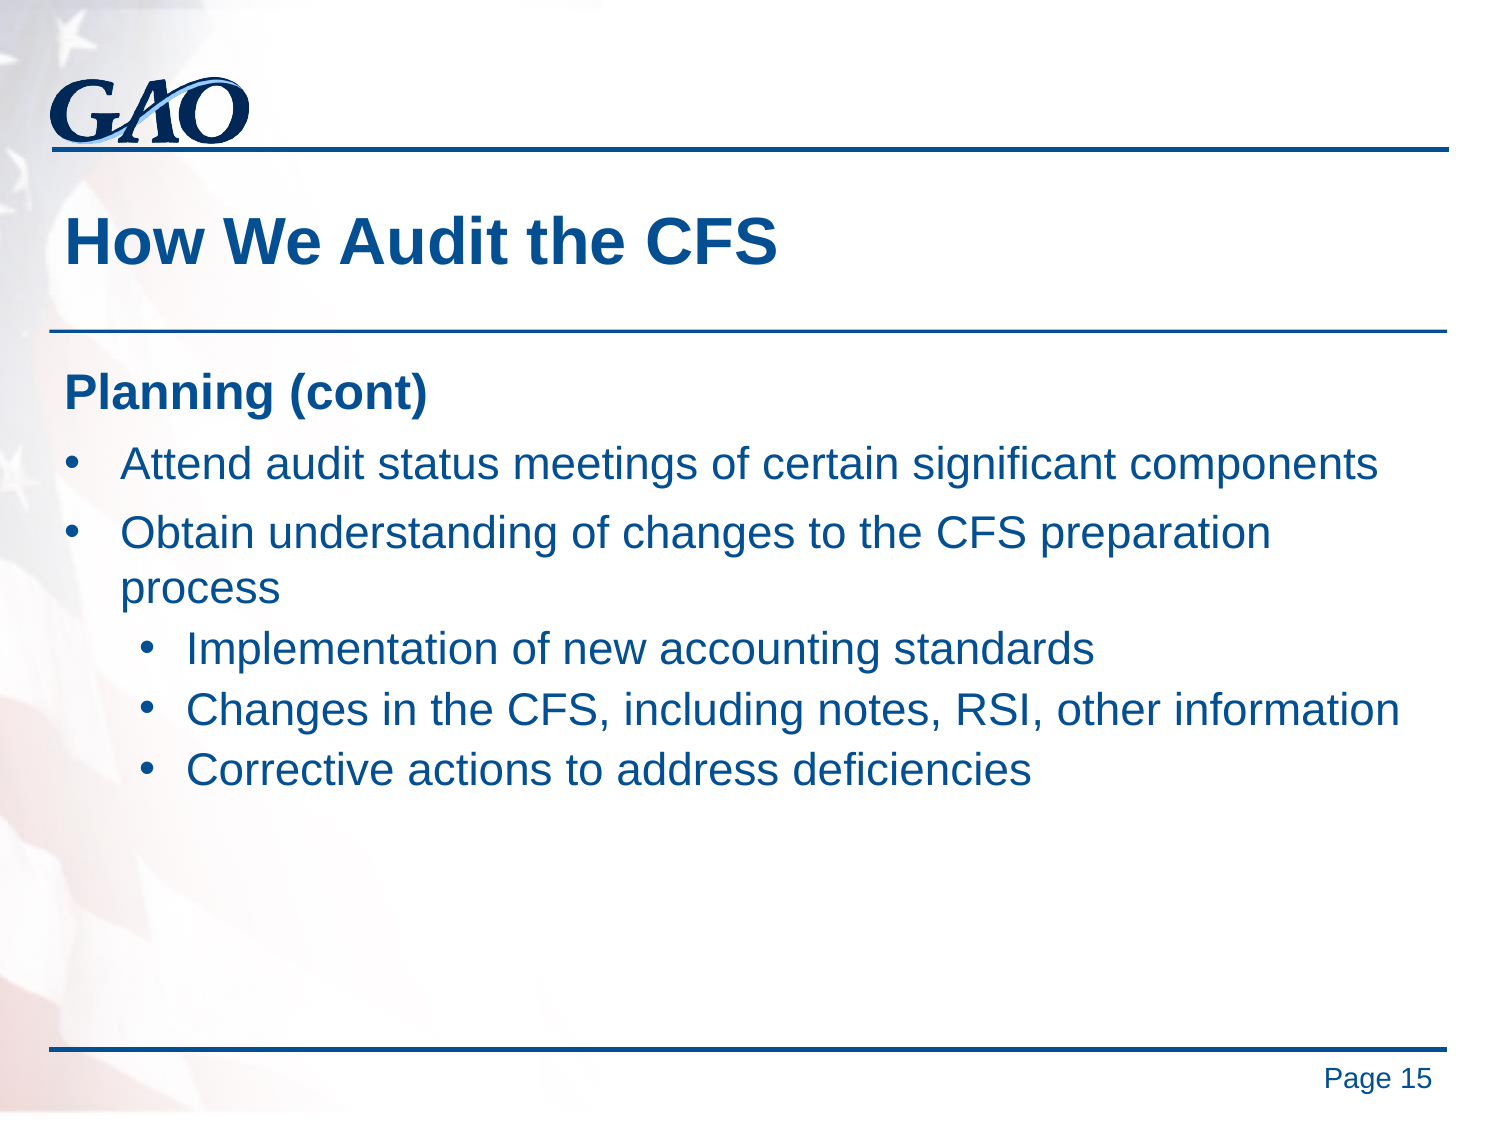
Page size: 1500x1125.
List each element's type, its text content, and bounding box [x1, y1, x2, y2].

picture [0, 0, 1500, 1125]
slide_number Page 15 [1097, 1050, 1448, 1103]
title How We Audit the CFS [49, 162, 1447, 313]
list Planning (cont) Attend audit status meetings of certain significant components Obtain understanding of changes to the CFS preparation process Implementation of new accounting standards Changes in the CFS, including notes, RSI, other information Corrective actions to address deficiencies [49, 352, 1447, 1047]
